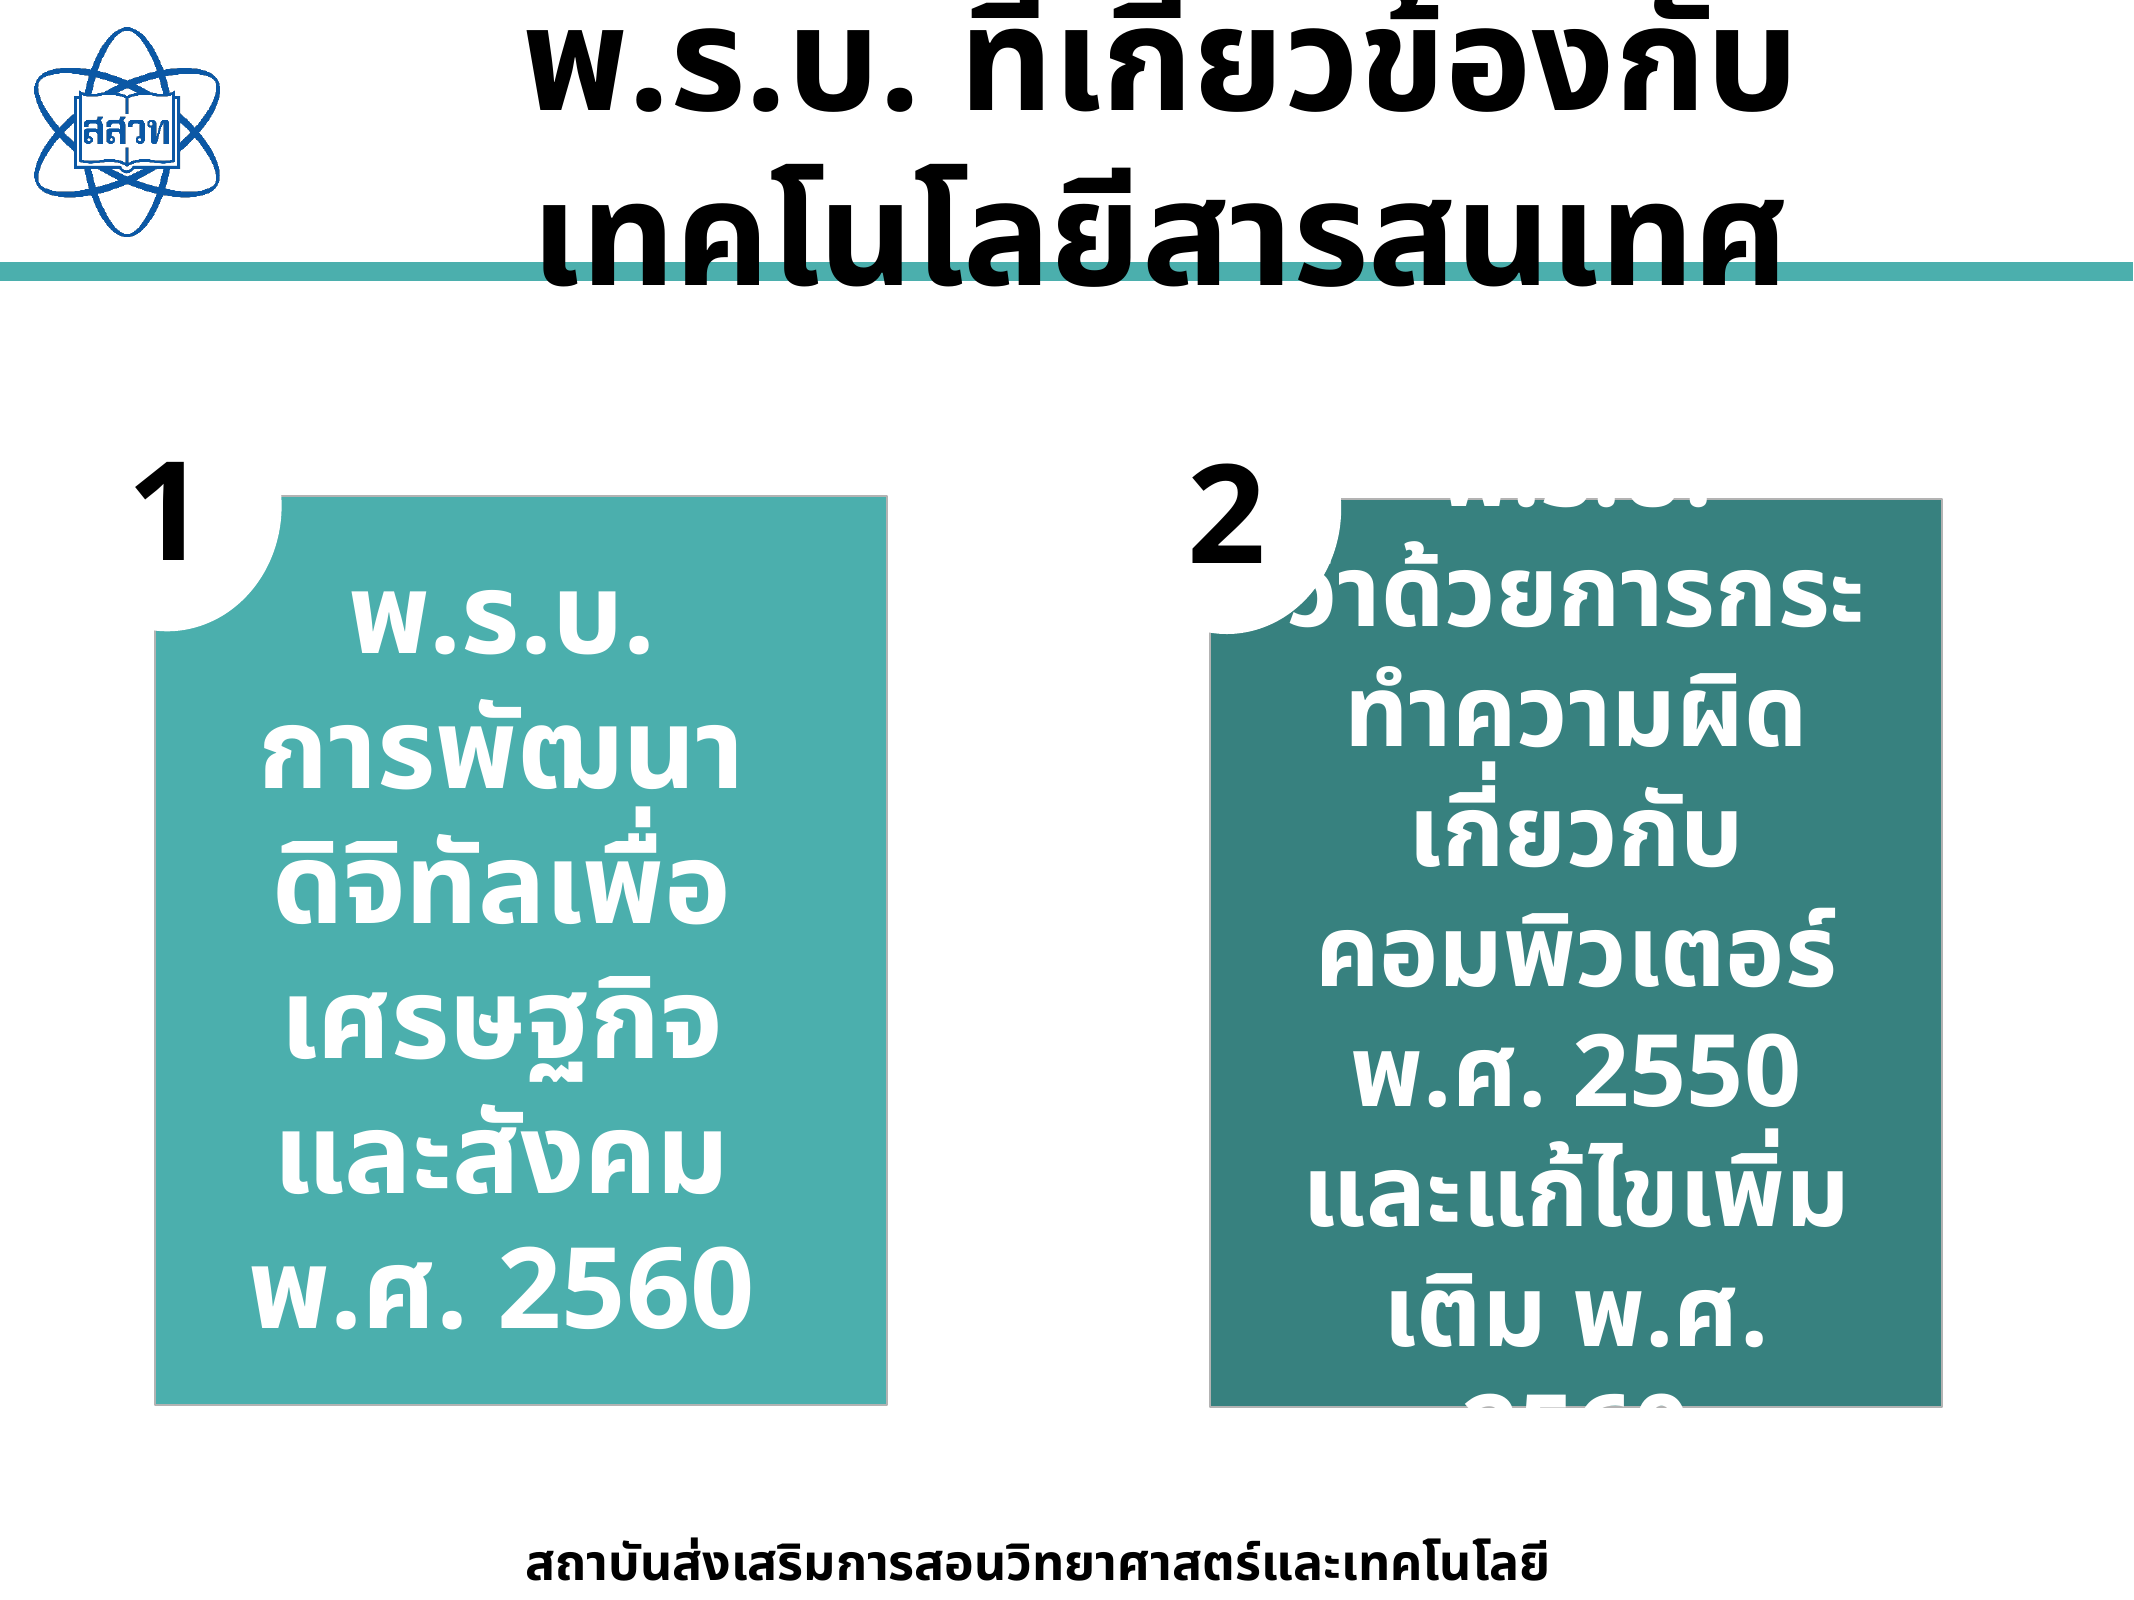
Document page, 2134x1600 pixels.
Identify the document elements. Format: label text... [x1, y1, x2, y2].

text_box สถาบันส่งเสริมการสอนวิทยาศาสตร์และเทคโนโลยี [74, 1522, 2002, 1589]
text_box 1 [52, 380, 282, 632]
text_box พ.ร.บ. ที่เกี่ยวข้องกับเทคโนโลยีสารสนเทศ [259, 0, 2063, 269]
text_box พ.ร.บ. การพัฒนาดิจิทัลเพื่อเศรษฐกิจและสังคม พ.ศ. 2560 [202, 533, 801, 1360]
text_box [1876, 498, 1942, 1408]
text_box 2 [1112, 382, 1282, 635]
text_box [155, 496, 887, 1406]
picture [33, 27, 220, 237]
text_box พ.ร.บ. ว่าด้วยการกระทำความผิดเกี่ยวกับคอมพิวเตอร์ พ.ศ. 2550 และแก้ไขเพิ่มเติม พ.ศ. 2560 [1277, 398, 1876, 1495]
text_box พ.ร.บ. ที่เกี่ยวข้องกับเทคโนโลยีสารสนเทศ [259, 274, 2063, 323]
text_box [1210, 622, 1277, 1408]
